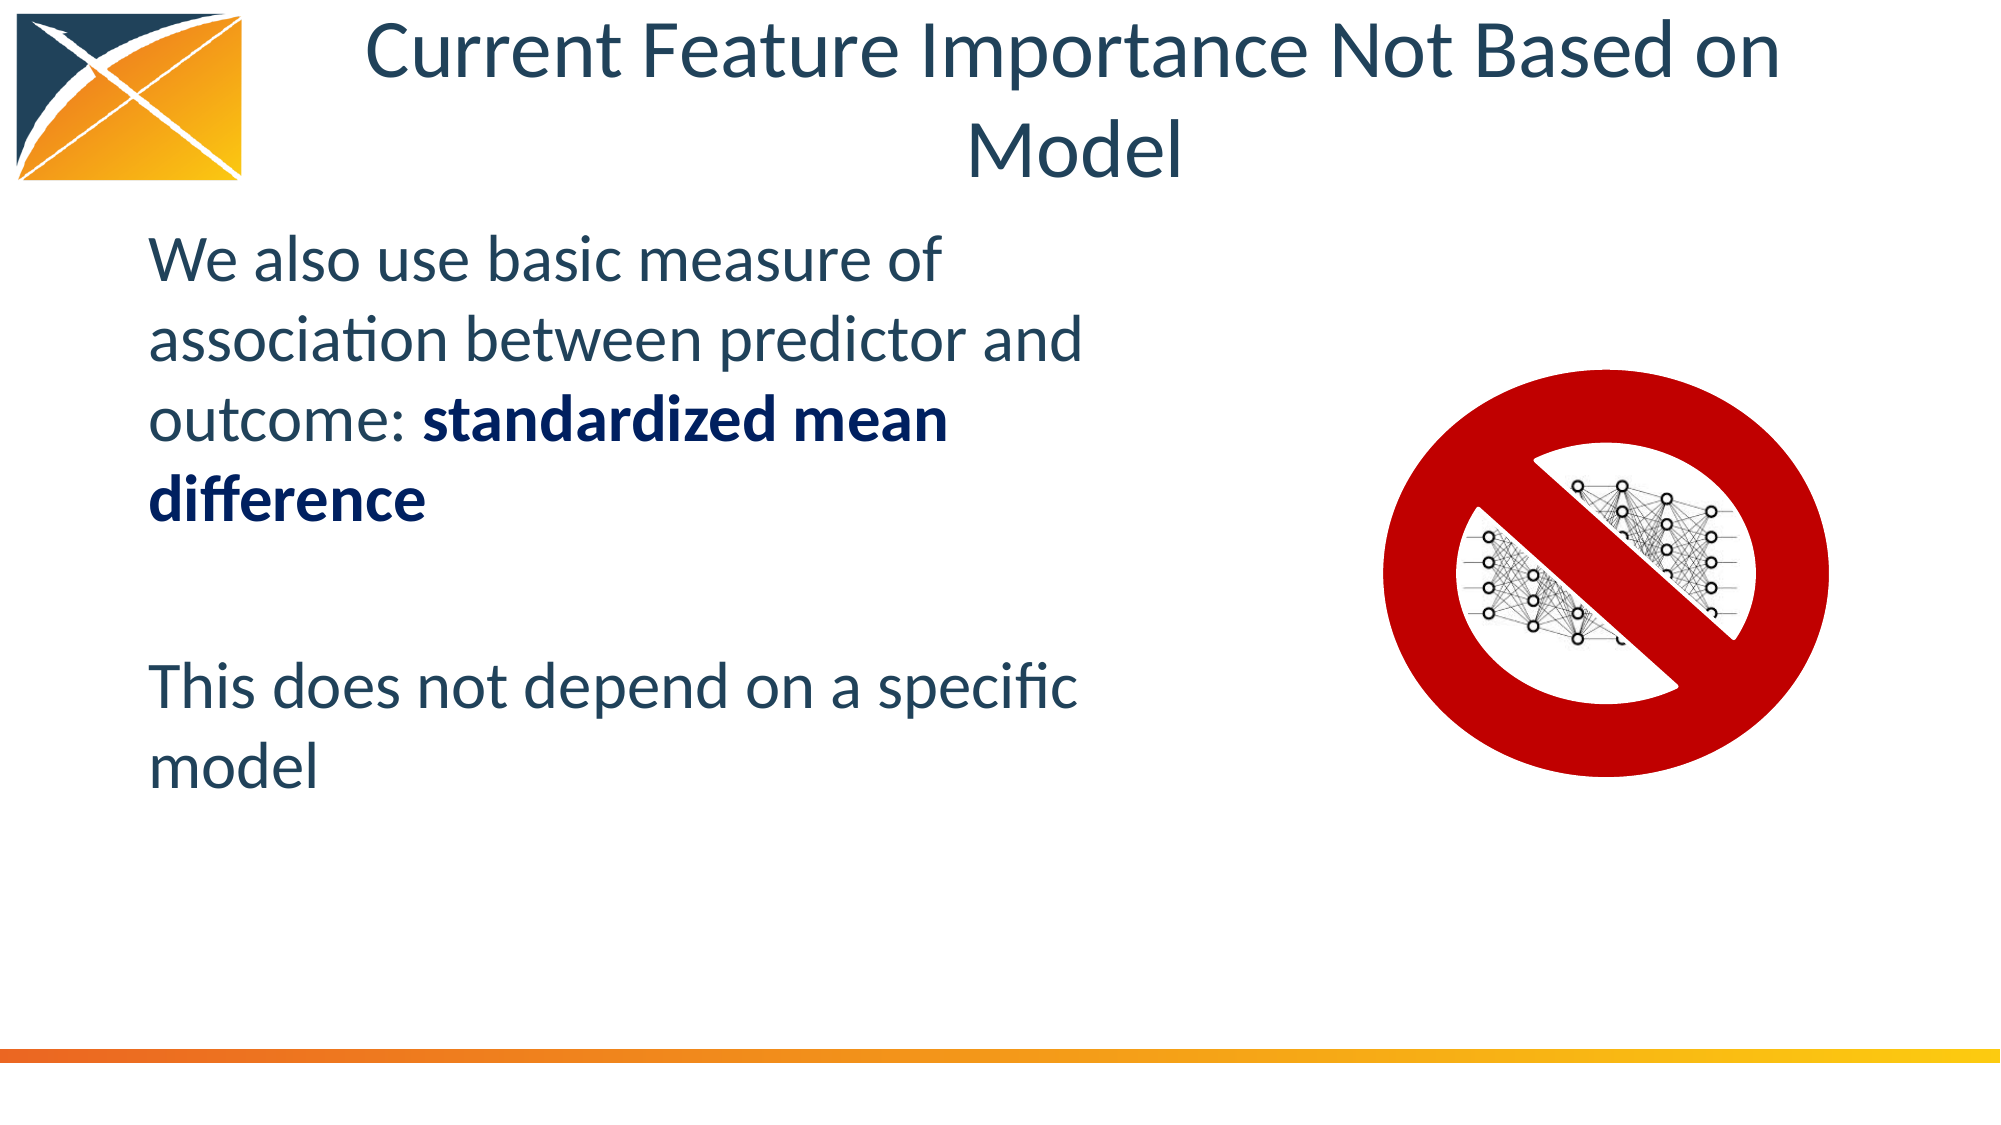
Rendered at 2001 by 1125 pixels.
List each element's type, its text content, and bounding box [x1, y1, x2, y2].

title Current Feature Importance Not Based on Model [249, 24, 1900, 163]
text_box [1378, 365, 1834, 782]
picture [1457, 467, 1743, 658]
list We also use basic measure of association between predictor and outcome: standardized mean difference This does not depend on a specific model [99, 200, 1144, 1005]
picture [0, 0, 274, 200]
